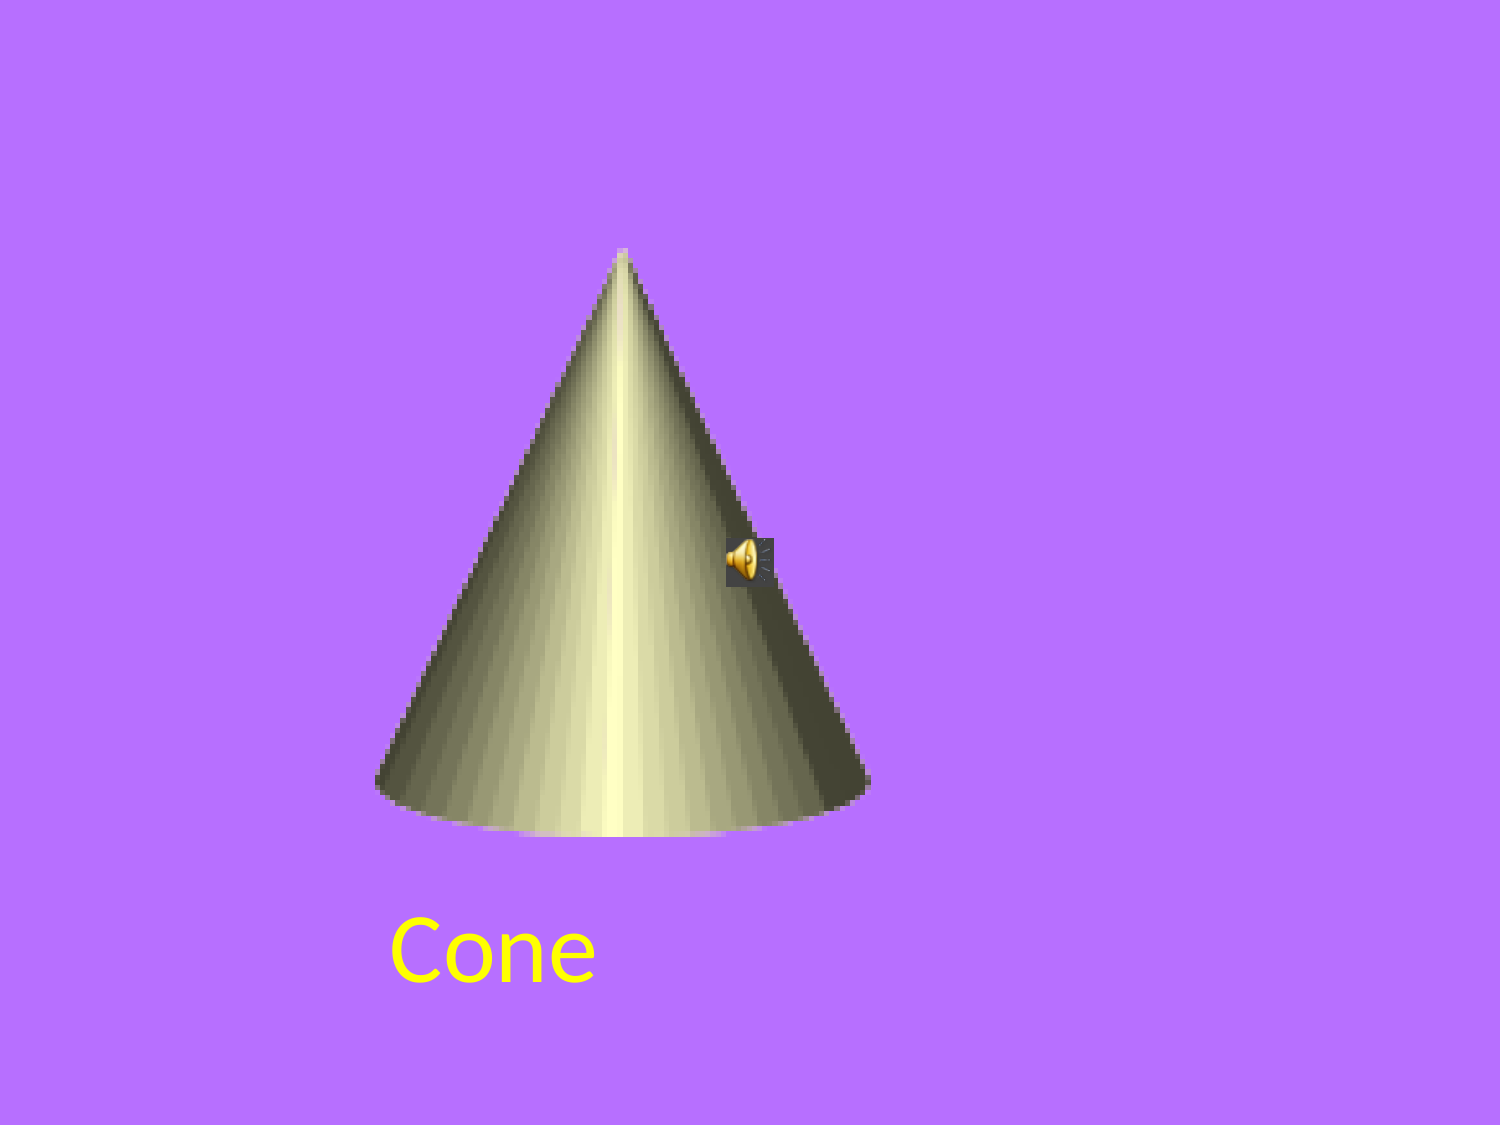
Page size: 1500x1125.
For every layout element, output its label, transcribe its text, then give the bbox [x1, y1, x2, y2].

text_box Cone [374, 875, 813, 1010]
picture [374, 248, 871, 837]
